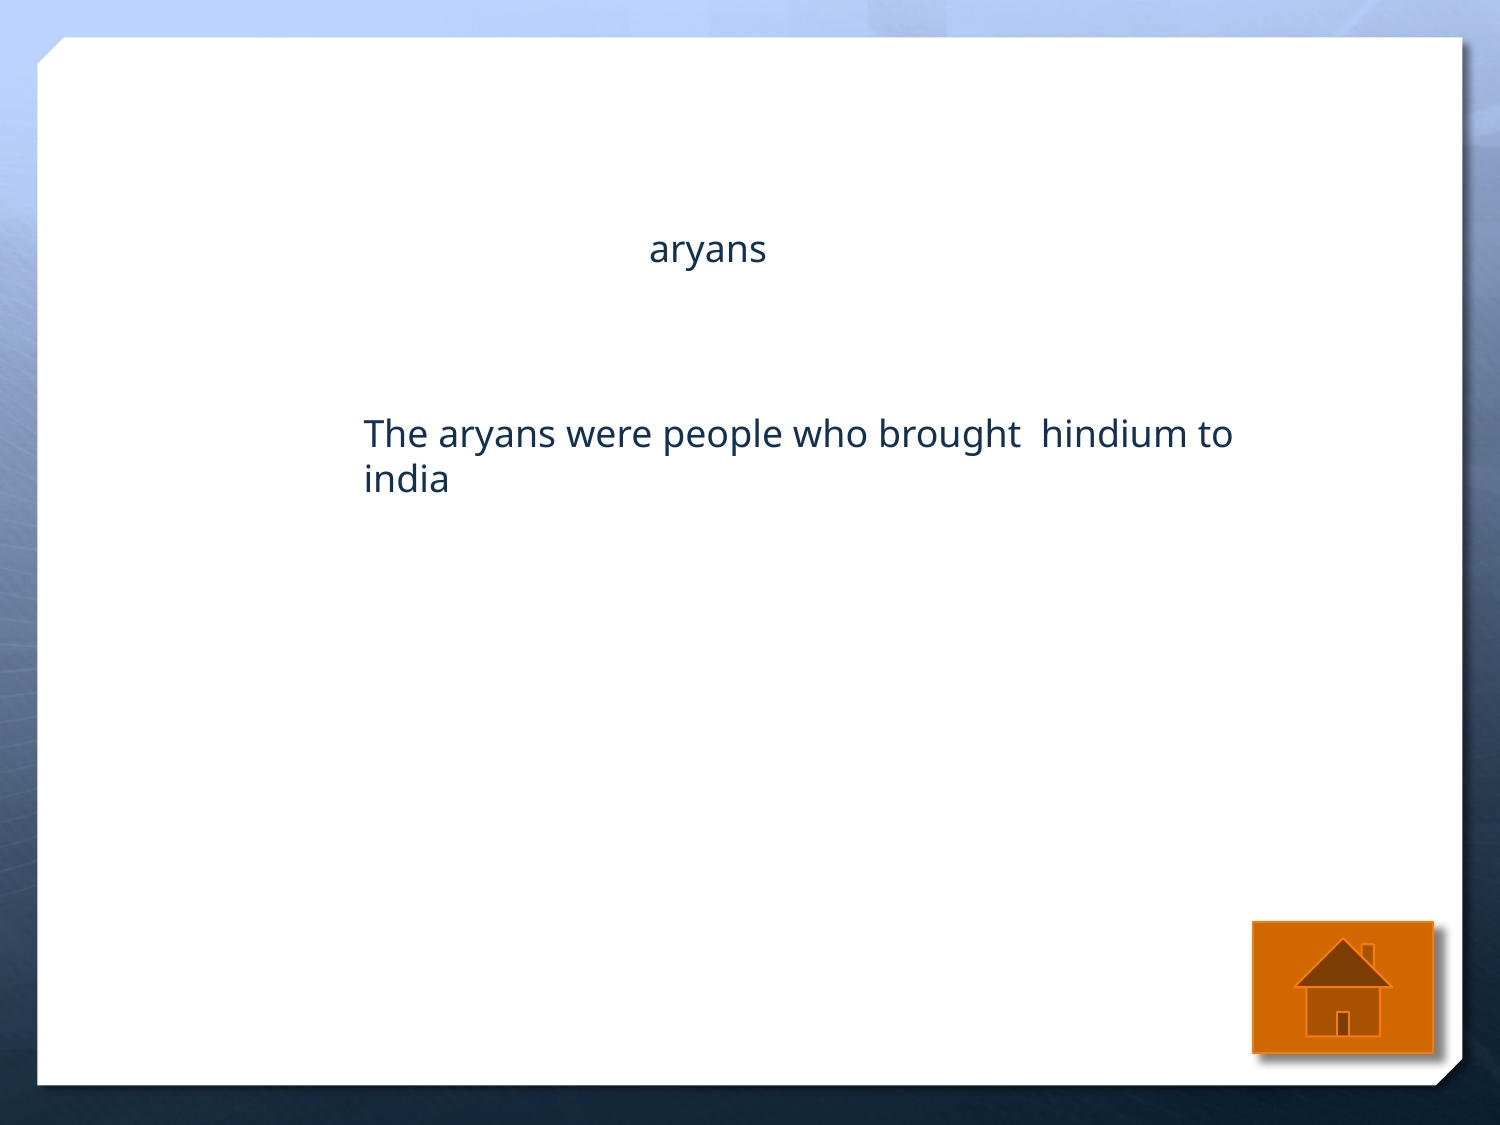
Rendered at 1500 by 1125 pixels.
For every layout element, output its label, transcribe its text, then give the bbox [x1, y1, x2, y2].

text_box [1252, 921, 1434, 1054]
text_box aryans [634, 217, 1052, 278]
text_box The aryans were people who brought hindium to india [348, 402, 1277, 508]
